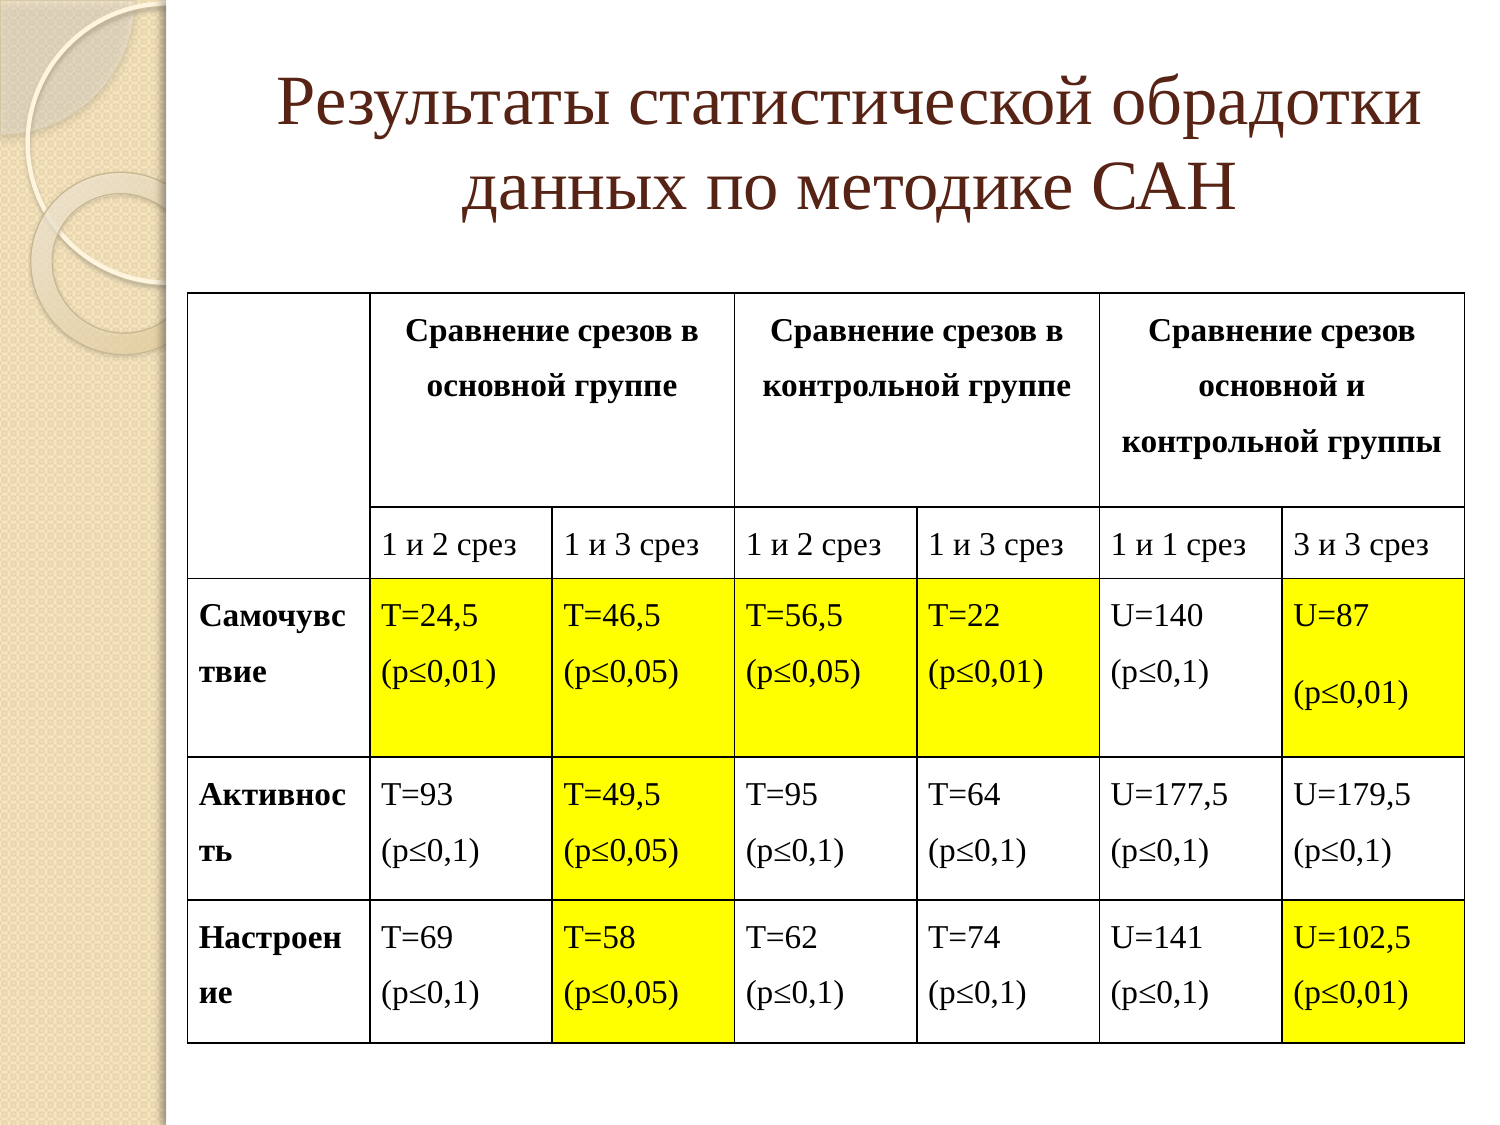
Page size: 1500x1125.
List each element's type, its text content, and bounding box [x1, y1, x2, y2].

table_cell Настроение [188, 901, 369, 1042]
table_cell Т=69 (р≤0,1) [371, 901, 551, 1042]
table_cell Т=56,5 (р≤0,05) [735, 579, 916, 756]
table_cell Т=24,5 (р≤0,01) [371, 579, 551, 756]
table_header [188, 294, 369, 578]
table_cell Т=93 (р≤0,1) [371, 758, 551, 899]
table_cell Т=62 (р≤0,1) [735, 901, 916, 1042]
table_cell Т=74 (р≤0,1) [918, 901, 1099, 1042]
table_header Сравнение срезов в контрольной группе [735, 294, 1099, 506]
table_cell 1 и 2 срез [371, 508, 551, 578]
table_cell 1 и 3 срез [918, 508, 1099, 578]
table_cell Т=95 (р≤0,1) [735, 758, 916, 899]
table_cell U=177,5 (р≤0,1) [1100, 758, 1281, 899]
table_cell Т=64 (р≤0,1) [918, 758, 1099, 899]
table_header Сравнение срезов основной и контрольной группы [1100, 294, 1464, 506]
table_cell Т=46,5 (р≤0,05) [553, 579, 734, 756]
table_cell U=102,5 (р≤0,01) [1283, 901, 1464, 1042]
table_cell 1 и 2 срез [735, 508, 916, 578]
table_cell 1 и 1 срез [1100, 508, 1281, 578]
table_cell U=140 (р≤0,1) [1100, 579, 1281, 756]
title Результаты статистической обрадотки данных по методике САН [235, 45, 1466, 233]
table_cell U=87 (р≤0,01) [1283, 579, 1464, 756]
table_cell U=141 (р≤0,1) [1100, 901, 1281, 1042]
table_cell Т=58 (р≤0,05) [553, 901, 734, 1042]
table_cell Т=22 (р≤0,01) [918, 579, 1099, 756]
table_header Сравнение срезов в основной группе [371, 294, 734, 506]
table_cell 1 и 3 срез [553, 508, 734, 578]
table_cell Т=49,5 (р≤0,05) [553, 758, 734, 899]
table_cell Активность [188, 758, 369, 899]
table_cell U=179,5 (р≤0,1) [1283, 758, 1464, 899]
table_cell Самочувствие [188, 579, 369, 756]
table_cell 3 и 3 срез [1283, 508, 1464, 578]
